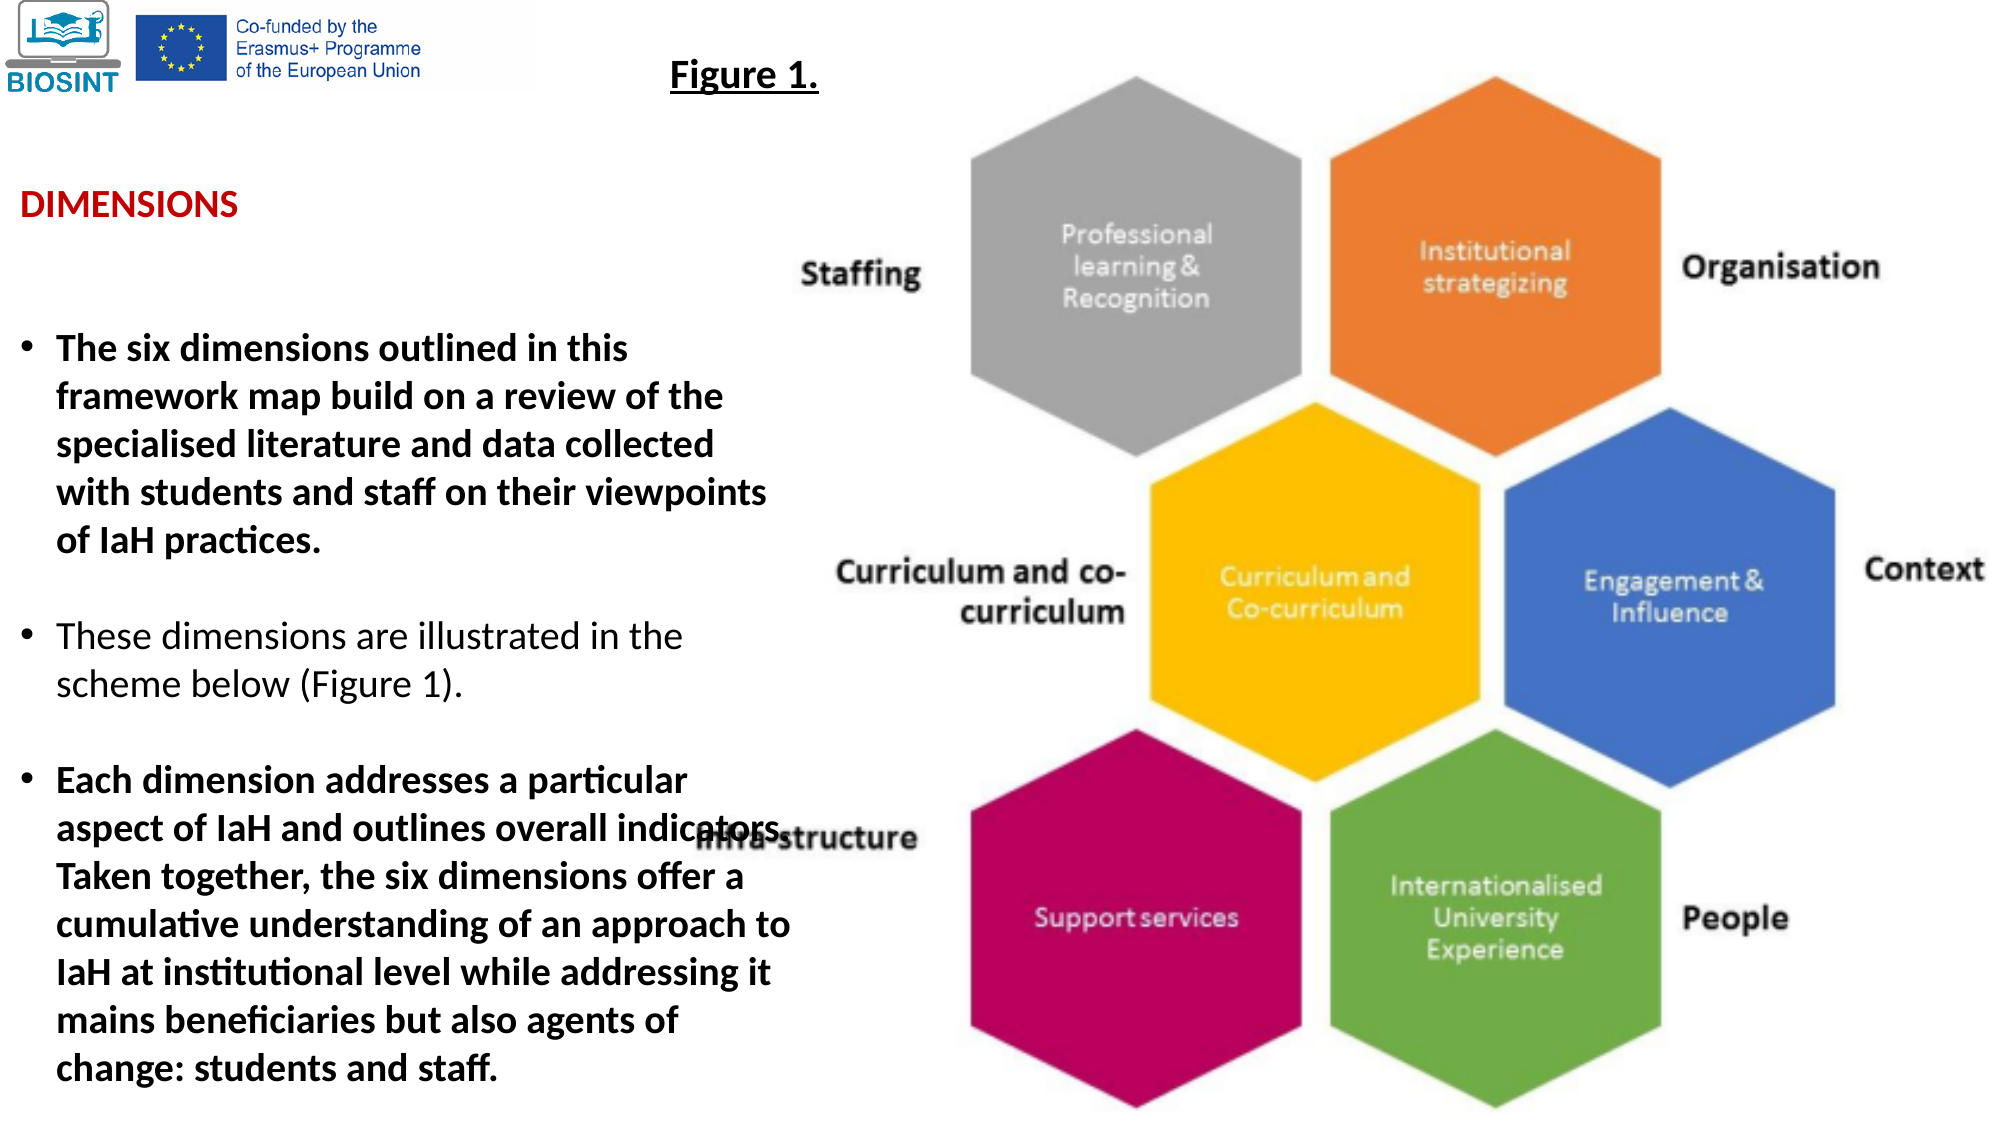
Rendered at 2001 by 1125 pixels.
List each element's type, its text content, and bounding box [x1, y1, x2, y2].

list DIMENSIONS The six dimensions outlined in this framework map build on a review of the specialised literature and data collected with students and staff on their viewpoints of IaH practices. These dimensions are illustrated in the scheme below (Figure 1). Each dimension addresses a particular aspect of IaH and outlines overall indicators. Taken together, the six dimensions offer a cumulative understanding of an approach to IaH at institutional level while addressing it mains beneficiaries but also agents of change: students and staff. [5, 170, 655, 1125]
picture [40, 76, 49, 89]
picture [4, 0, 538, 92]
picture [88, 82, 94, 92]
picture [655, 1, 2000, 1125]
